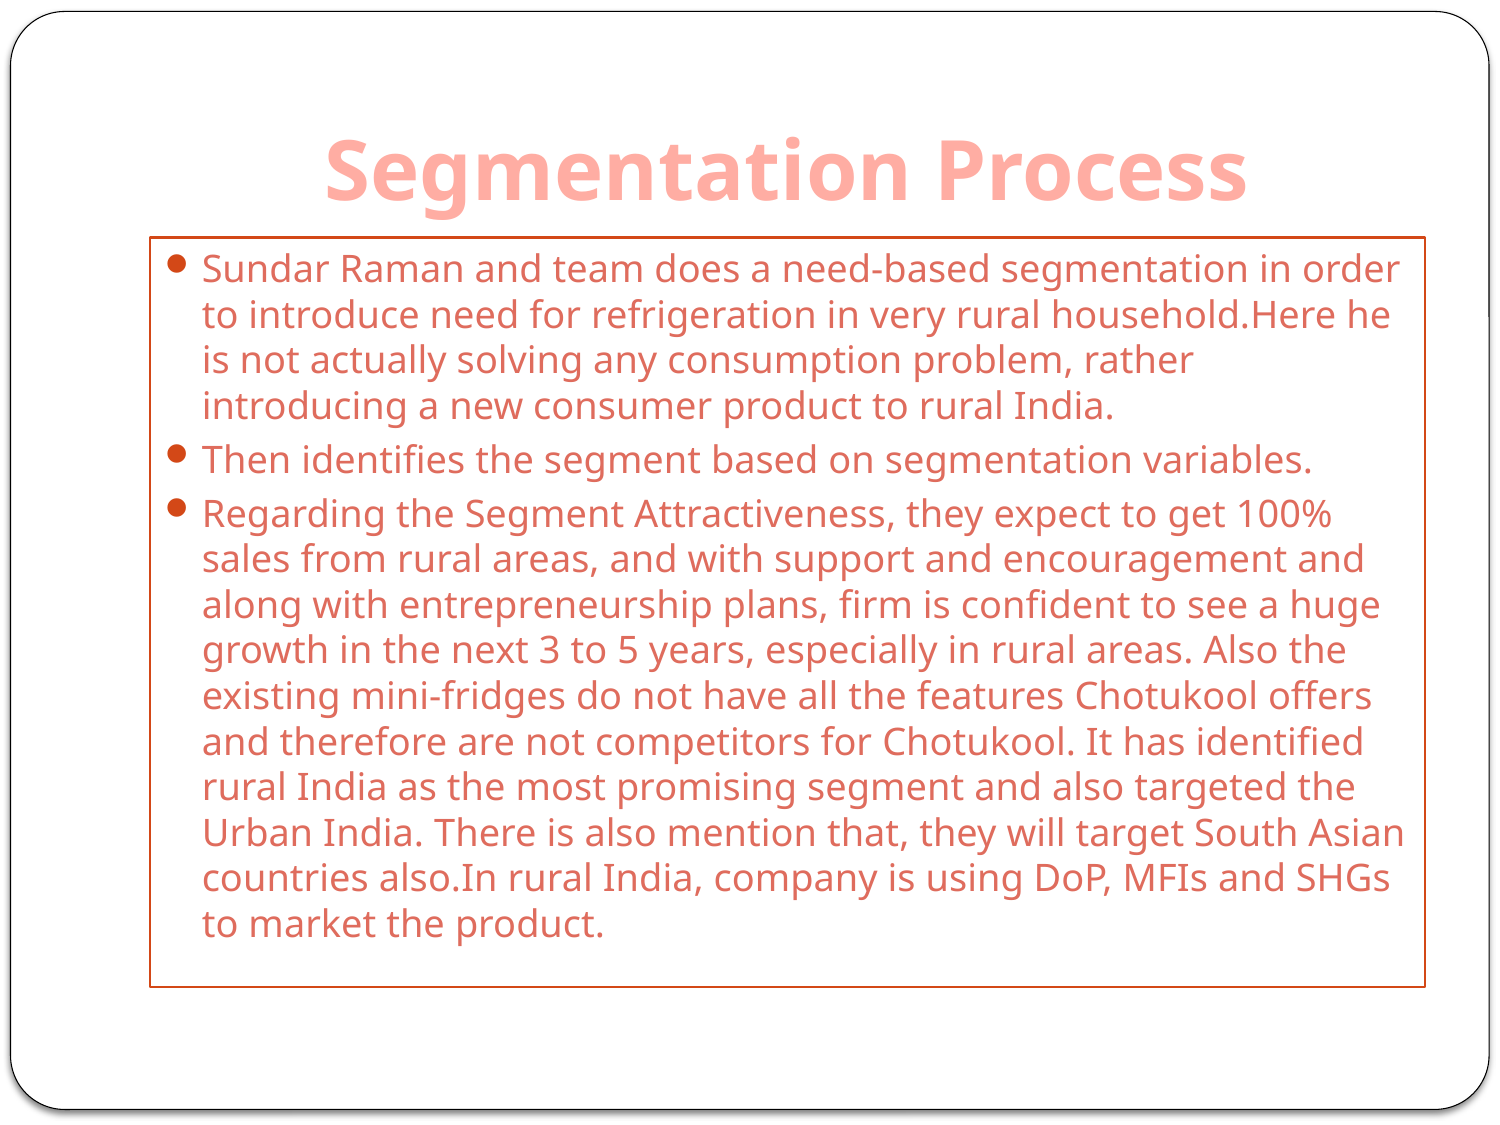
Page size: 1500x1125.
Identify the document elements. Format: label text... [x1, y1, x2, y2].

title Segmentation Process [150, 45, 1425, 233]
list Sundar Raman and team does a need-based segmentation in order to introduce need for refrigeration in very rural household.Here he is not actually solving any consumption problem, rather introducing a new consumer product to rural India. Then identifies the segment based on segmentation variables. Regarding the Segment Attractiveness, they expect to get 100% sales from rural areas, and with support and encouragement and along with entrepreneurship plans, firm is confident to see a huge growth in the next 3 to 5 years, especially in rural areas. Also the existing mini-fridges do not have all the features Chotukool offers and therefore are not competitors for Chotukool. It has identified rural India as the most promising segment and also targeted the Urban India. There is also mention that, they will target South Asian countries also.In rural India, company is using DoP, MFIs and SHGs to market the product. [149, 236, 1426, 988]
